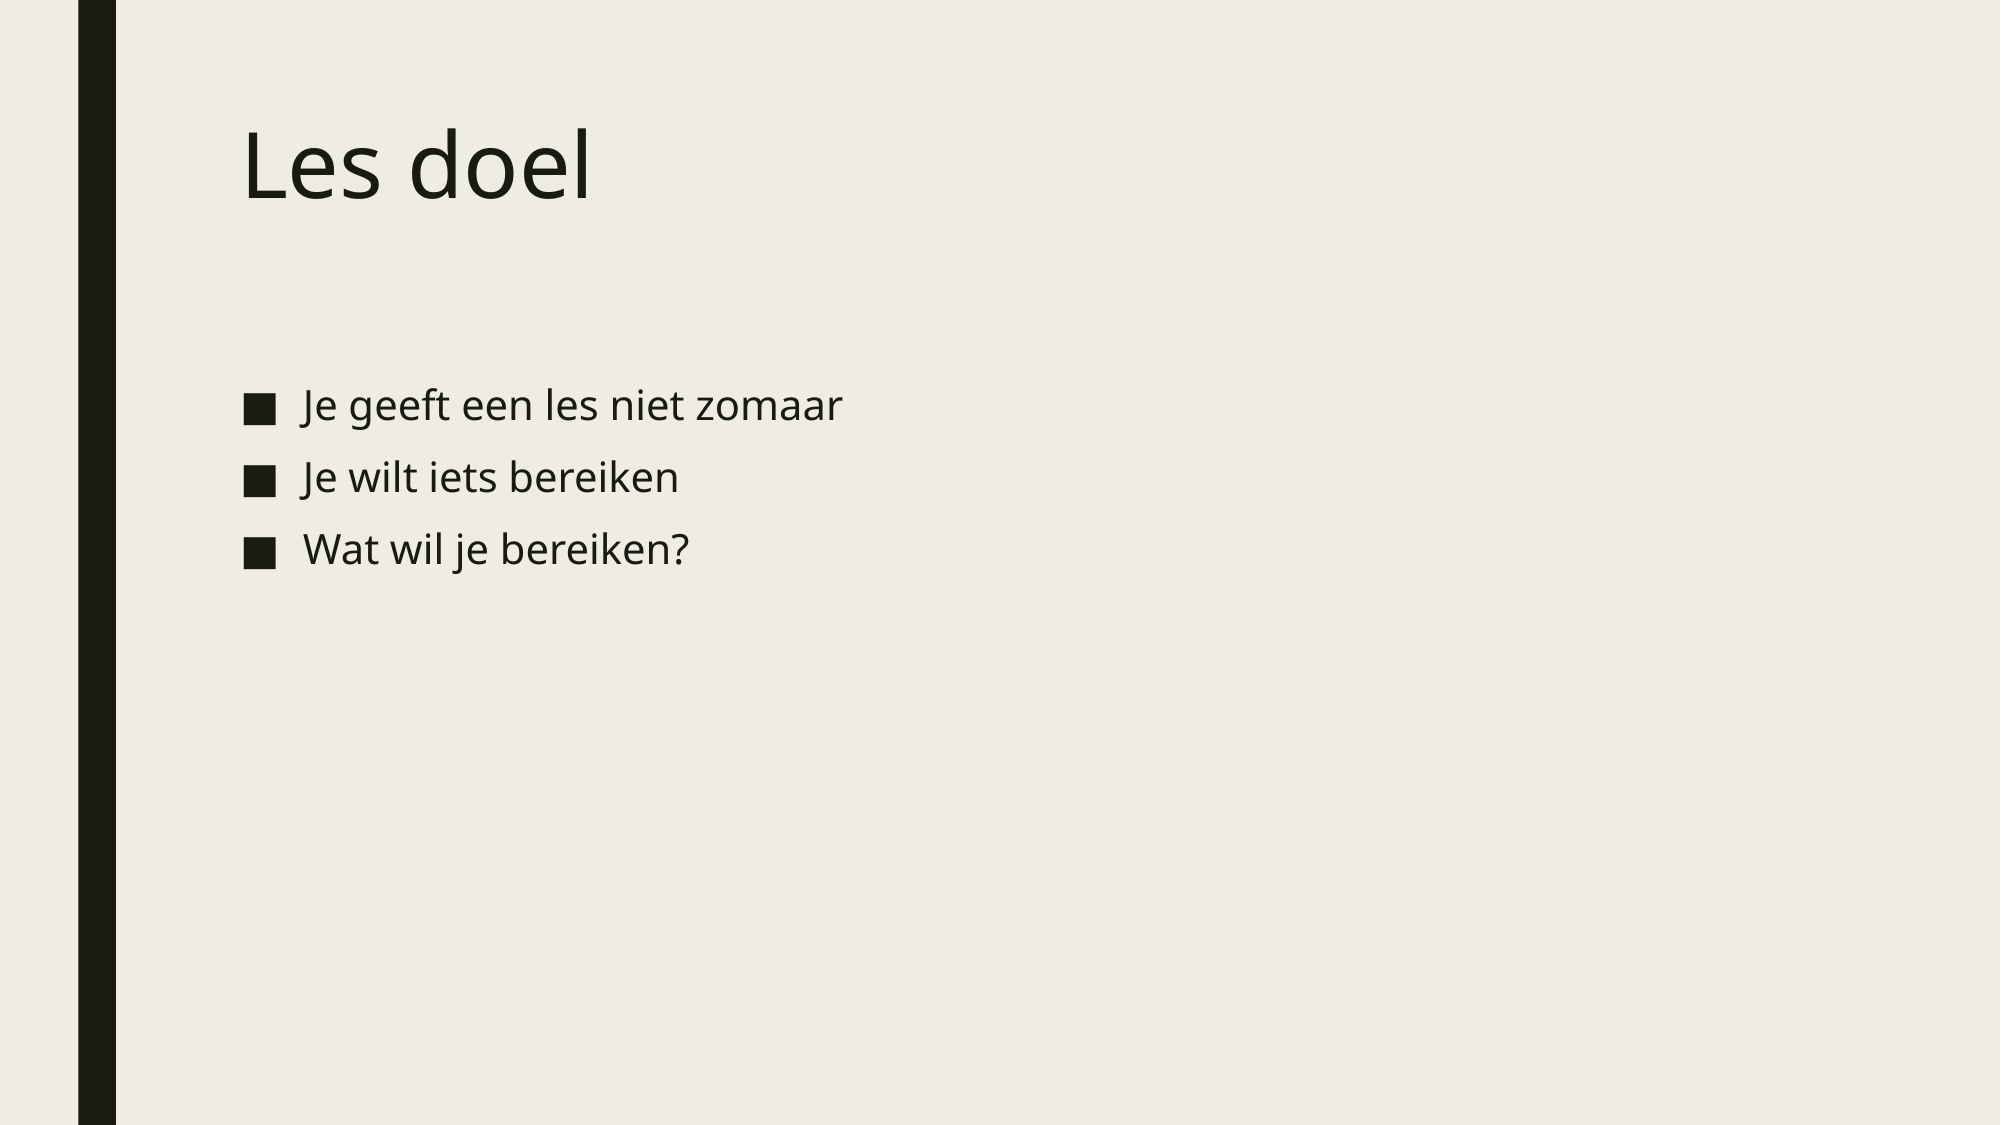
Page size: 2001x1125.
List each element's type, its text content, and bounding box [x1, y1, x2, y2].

list Je geeft een les niet zomaar Je wilt iets bereiken Wat wil je bereiken? [225, 375, 1800, 963]
title Les doel [225, 112, 1800, 357]
